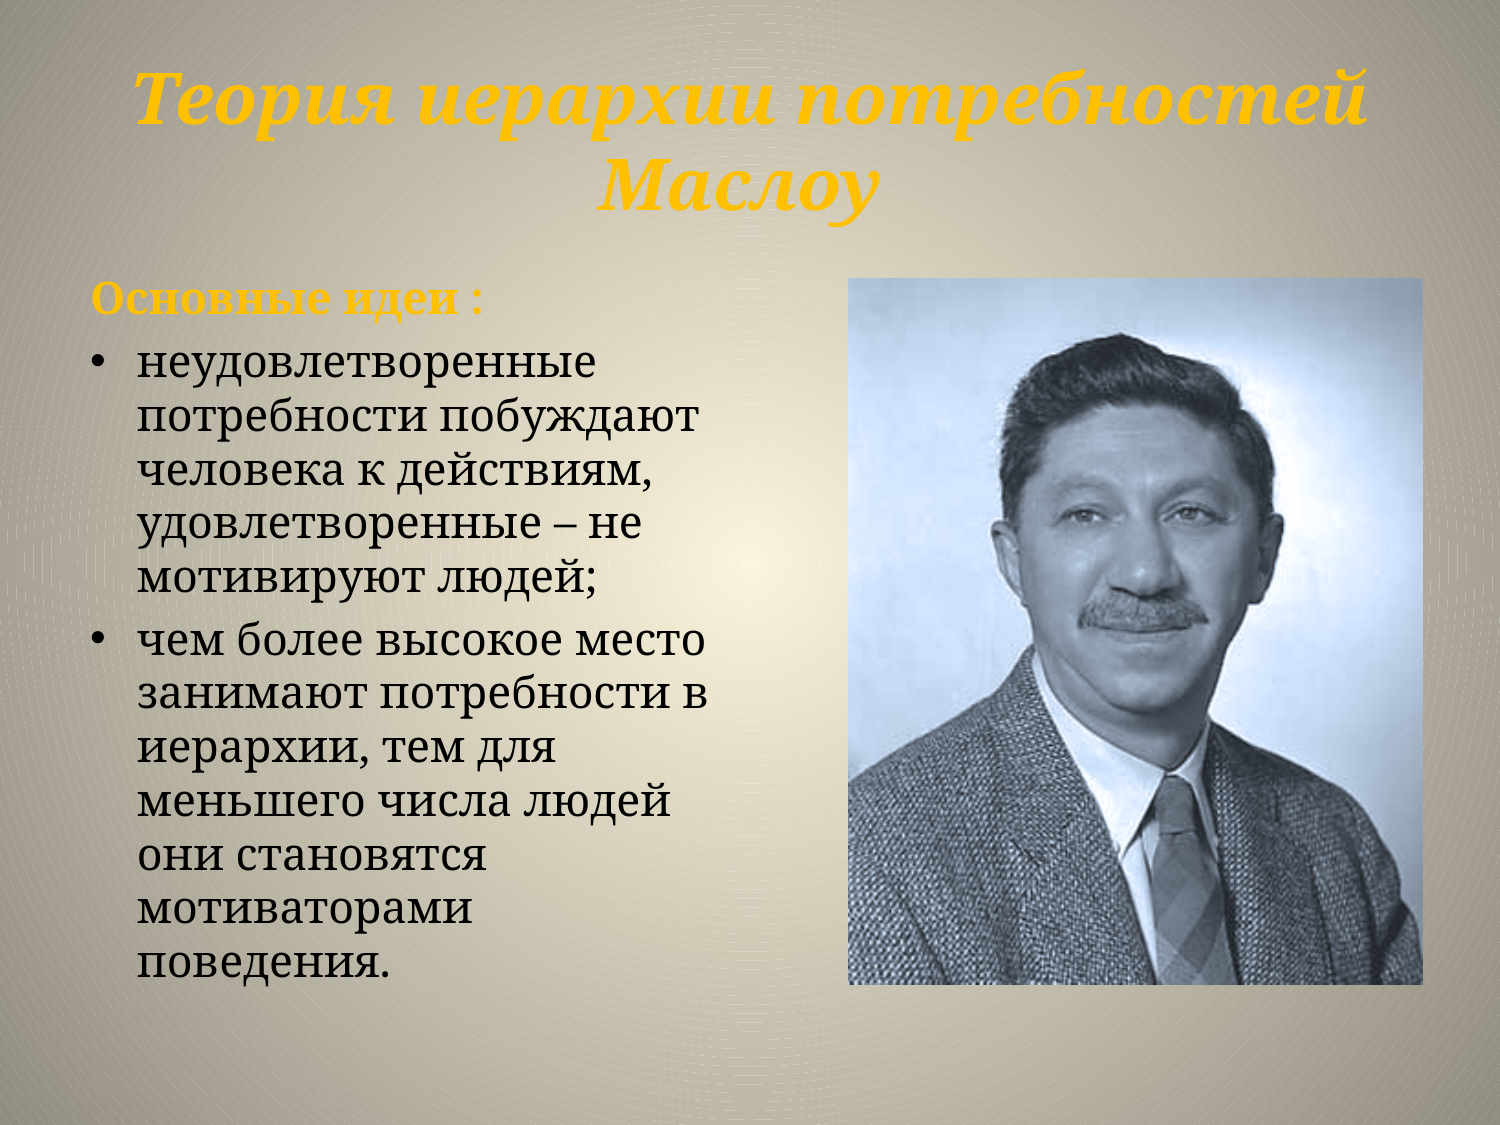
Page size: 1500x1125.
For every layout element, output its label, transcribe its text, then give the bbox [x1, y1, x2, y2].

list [848, 278, 1423, 985]
title Теория иерархии потребностей Маслоу [75, 45, 1425, 233]
list Основные идеи : неудовлетворенные потребности побуждают человека к действиям, удовлетворенные – не мотивируют людей; чем более высокое место занимают потребности в иерархии, тем для меньшего числа людей они становятся мотиваторами поведения. [75, 262, 738, 1005]
